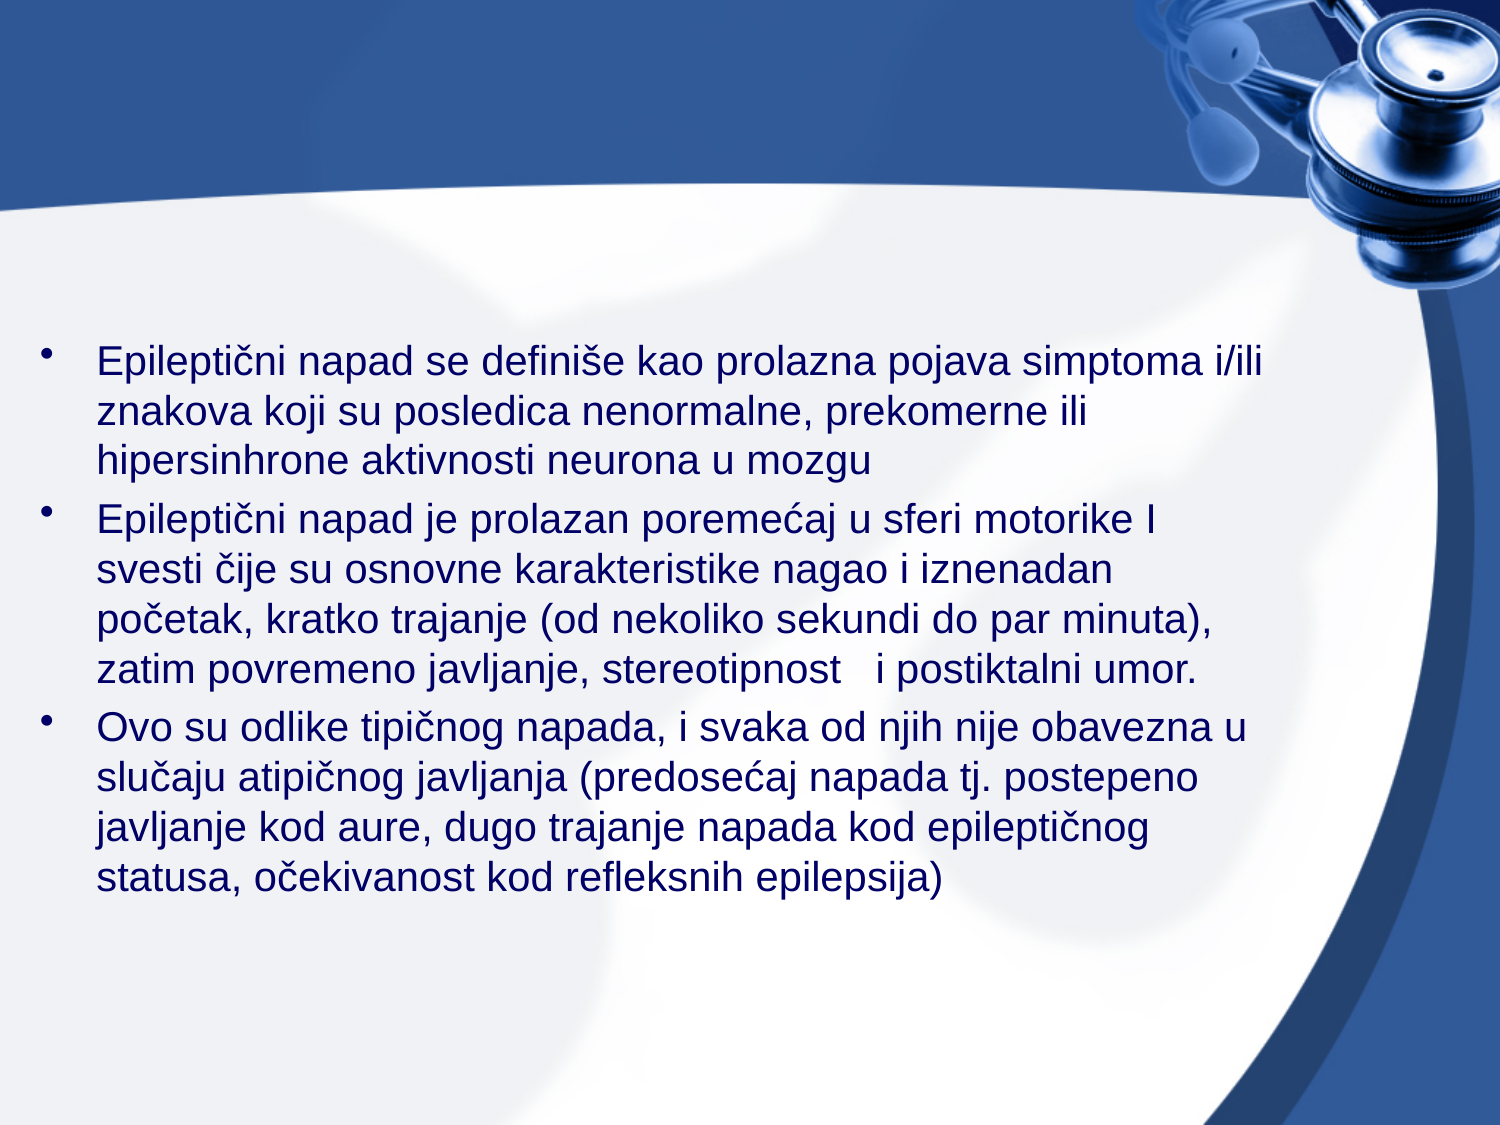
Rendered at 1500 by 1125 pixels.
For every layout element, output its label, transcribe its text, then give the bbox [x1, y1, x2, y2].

slide_number 2 [937, 1062, 1294, 1101]
list Epileptični napad se definiše kao prolazna pojava simptoma i/ili znakova koji su posledica nenormalne, prekomerne ili hipersinhrone aktivnosti neurona u mozgu Epileptični napad je prolazan poremećaj u sferi motorike I svesti čije su osnovne karakteristike nagao i iznenadan početak, kratko trajanje (od nekoliko sekundi do par minuta), zatim povremeno javljanje, stereotipnost i postiktalni umor. Ovo su odlike tipičnog napada, i svaka od njih nije obavezna u slučaju atipičnog javljanja (predosećaj napada tj. postepeno javljanje kod aure, dugo trajanje napada kod epileptičnog statusa, očekivanost kod refleksnih epilepsija) [24, 237, 1288, 1013]
picture [0, 0, 1500, 1125]
